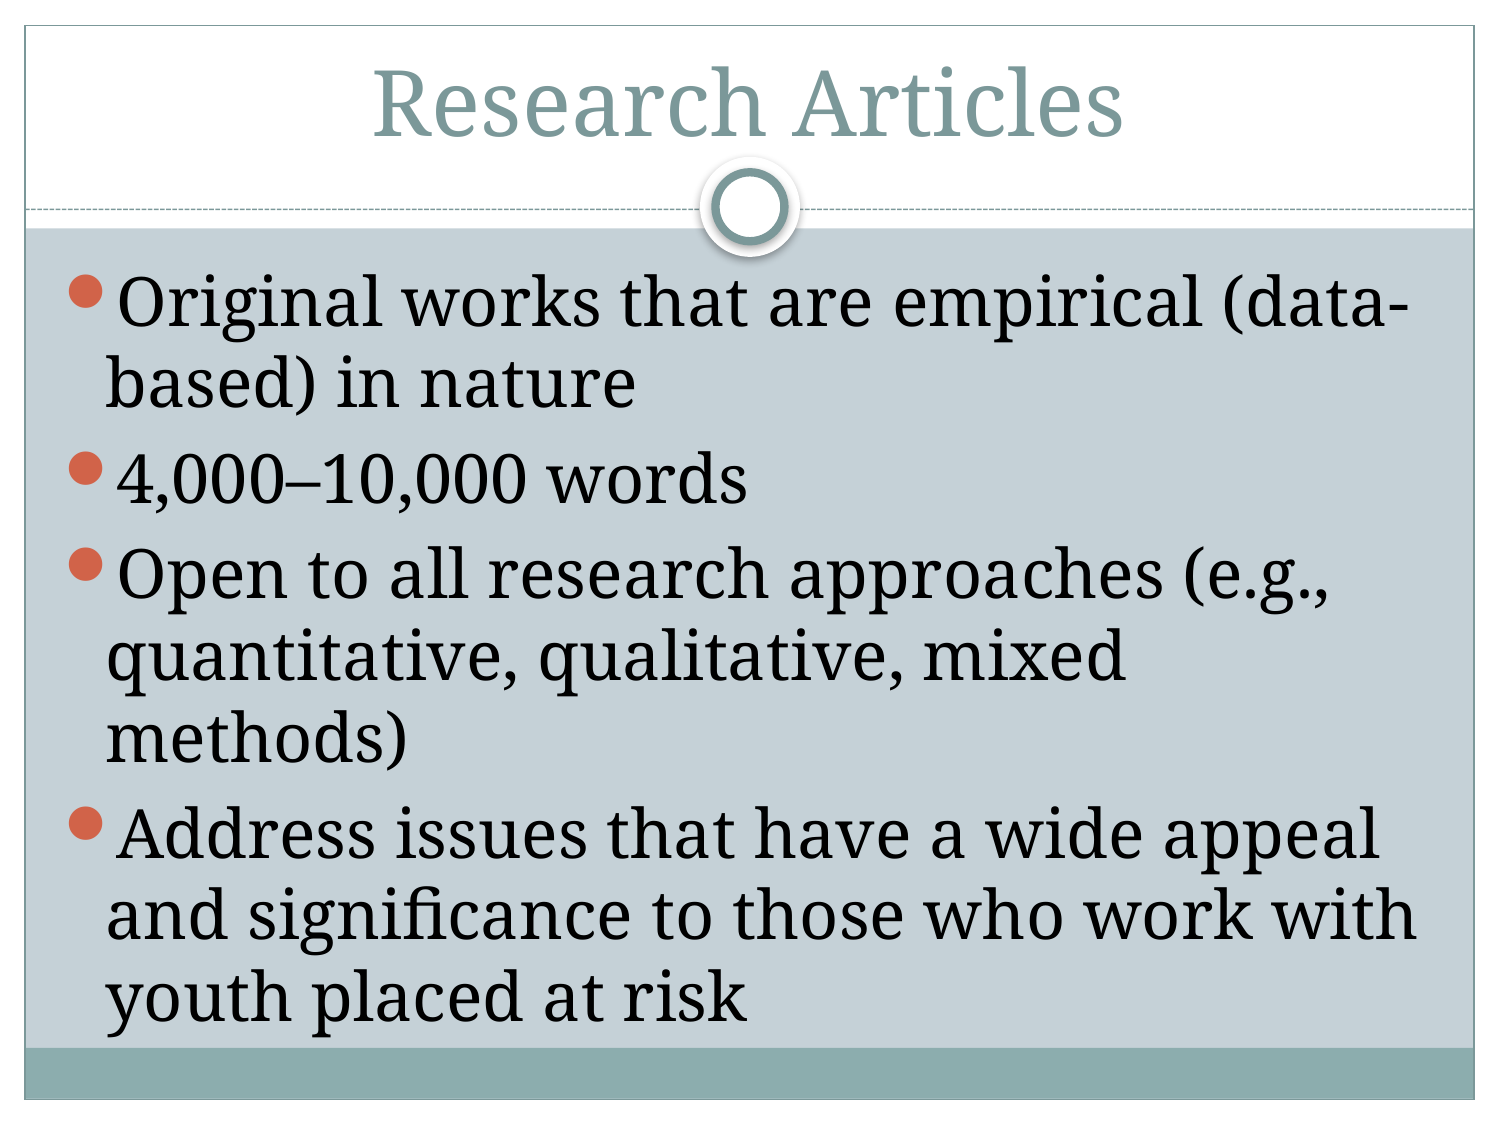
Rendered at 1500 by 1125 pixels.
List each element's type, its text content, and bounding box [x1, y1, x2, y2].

list Original works that are empirical (data-based) in nature 4,000–10,000 words Open to all research approaches (e.g., quantitative, qualitative, mixed methods) Address issues that have a wide appeal and significance to those who work with youth placed at risk [49, 250, 1445, 1050]
title Research Articles [49, 37, 1450, 162]
